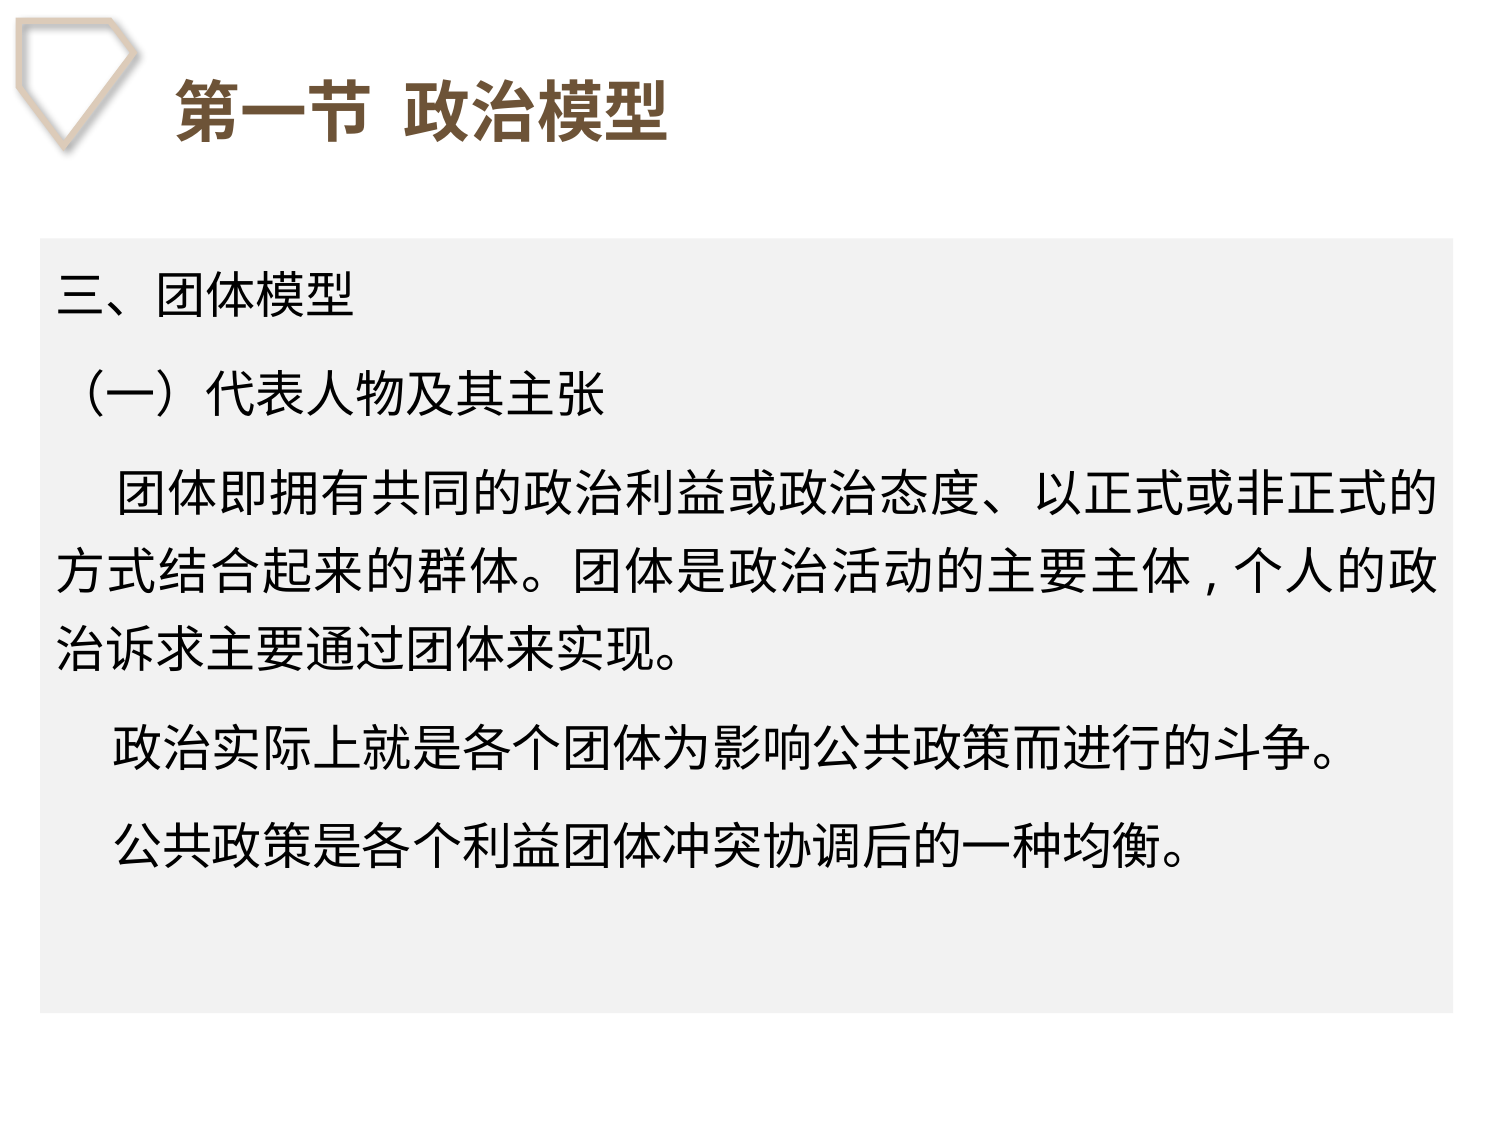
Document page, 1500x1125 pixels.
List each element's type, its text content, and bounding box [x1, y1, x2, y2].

list 三、团体模型 （一）代表人物及其主张 团体即拥有共同的政治利益或政治态度、以正式或非正式的方式结合起来的群体。团体是政治活动的主要主体,个人的政治诉求主要通过团体来实现。 政治实际上就是各个团体为影响公共政策而进行的斗争。 公共政策是各个利益团体冲突协调后的一种均衡。 [40, 238, 1454, 1014]
title 第一节 政治模型 [158, 0, 1456, 159]
